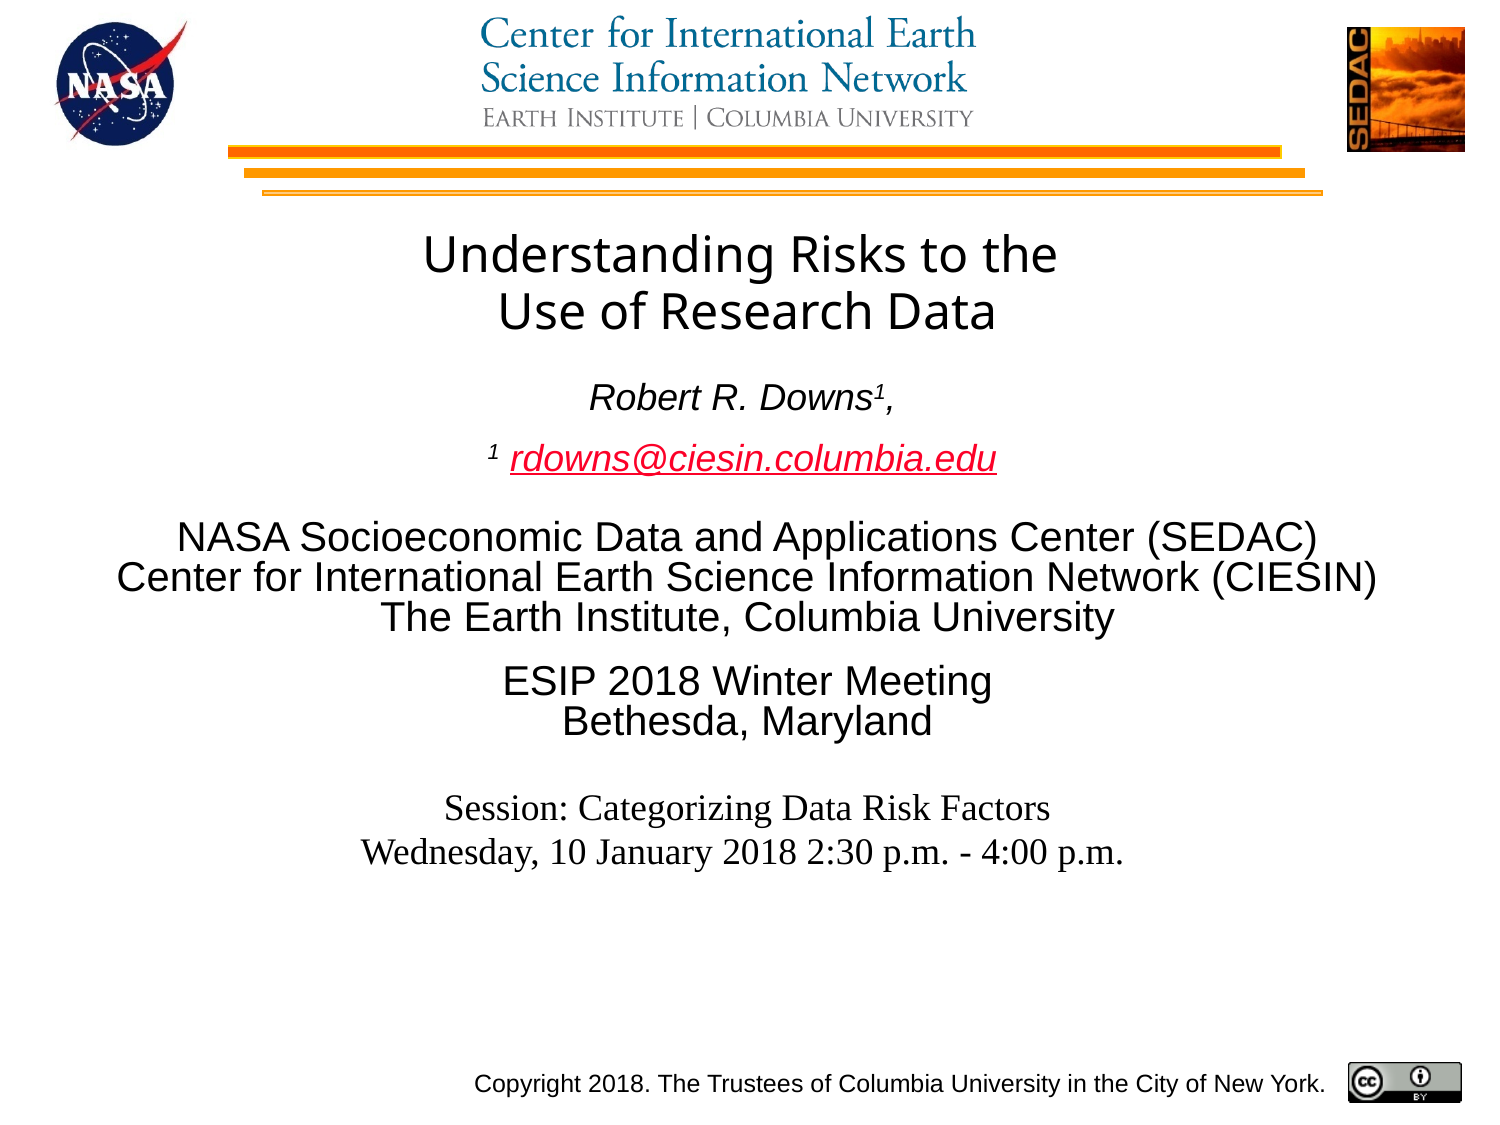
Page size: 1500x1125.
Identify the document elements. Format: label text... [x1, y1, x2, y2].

picture [1348, 1062, 1462, 1103]
title Understanding Risks to the Use of Research Data [57, 201, 1438, 338]
subtitle Robert R. Downs1, 1 rdowns@ciesin.columbia.edu NASA Socioeconomic Data and Applications Center (SEDAC) Center for International Earth Science Information Network (CIESIN) The Earth Institute, Columbia University ESIP 2018 Winter Meeting Bethesda, Maryland Session: Categorizing Data Risk Factors Wednesday, 10 January 2018 2:30 p.m. - 4:00 p.m. [57, 338, 1438, 1027]
picture [470, 0, 991, 142]
picture [0, 0, 228, 160]
picture [1347, 27, 1465, 152]
text_box Copyright 2018. The Trustees of Columbia University in the City of New York. [459, 1060, 1349, 1105]
